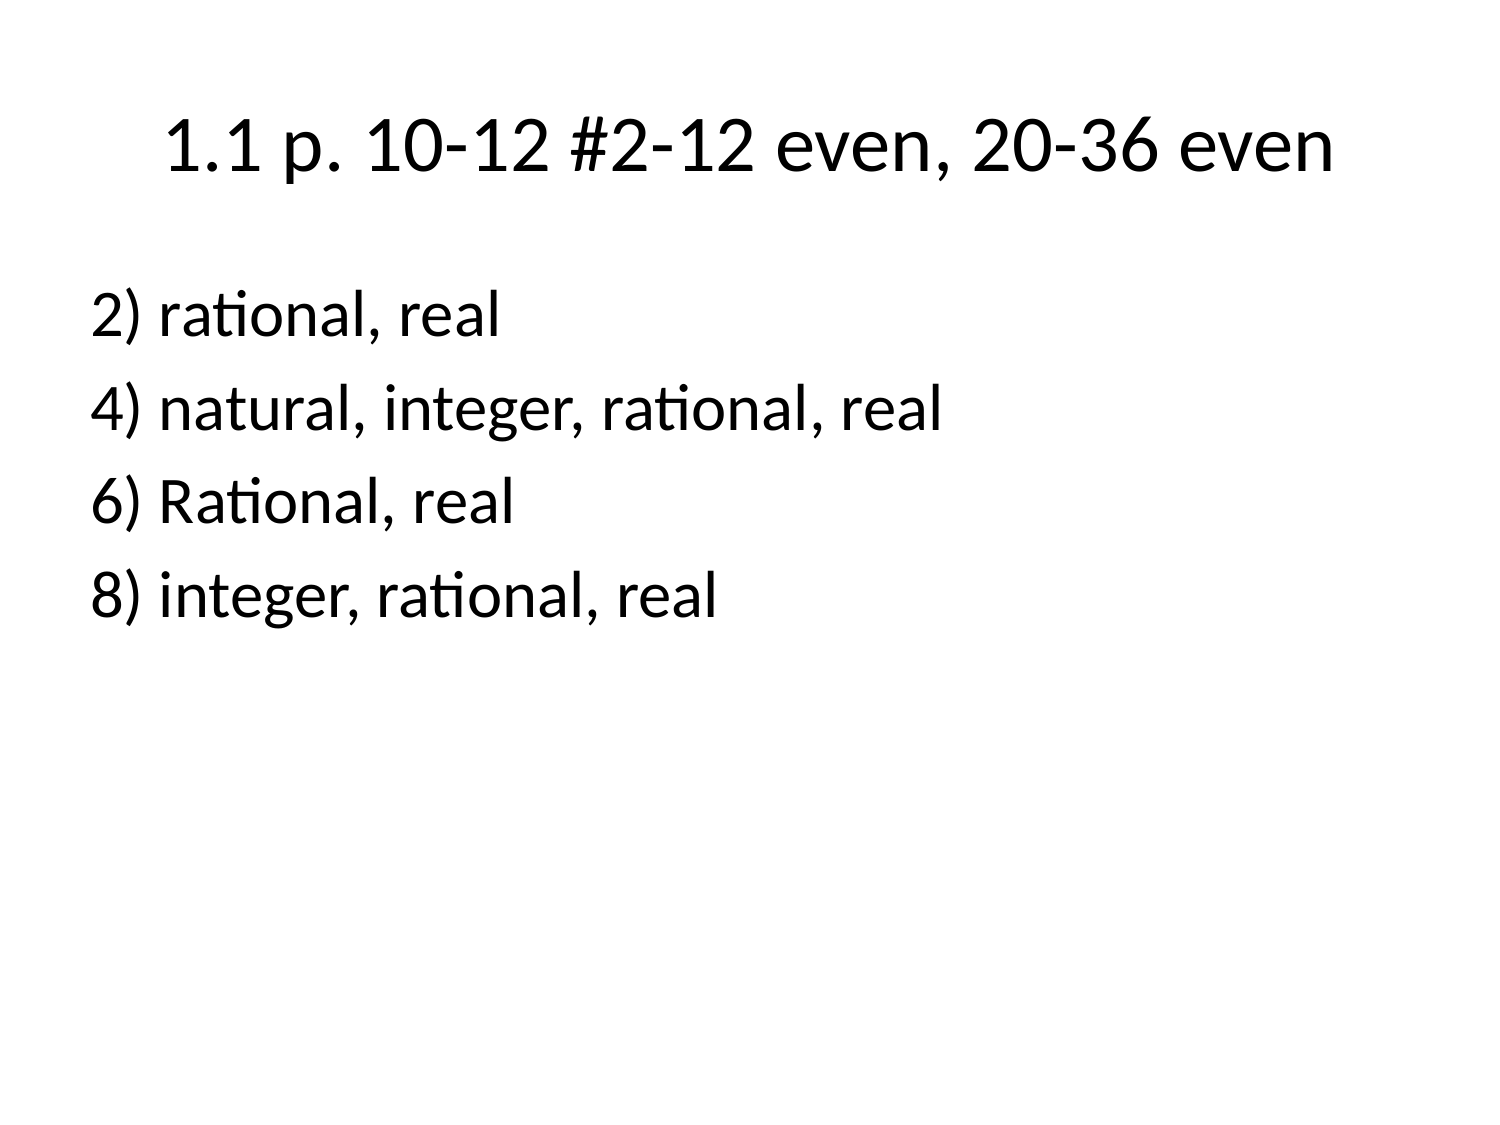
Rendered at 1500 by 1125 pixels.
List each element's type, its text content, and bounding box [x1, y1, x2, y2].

list 2) rational, real 4) natural, integer, rational, real 6) Rational, real 8) integer, rational, real [75, 262, 1425, 1005]
title 1.1 p. 10-12 #2-12 even, 20-36 even [75, 45, 1425, 233]
